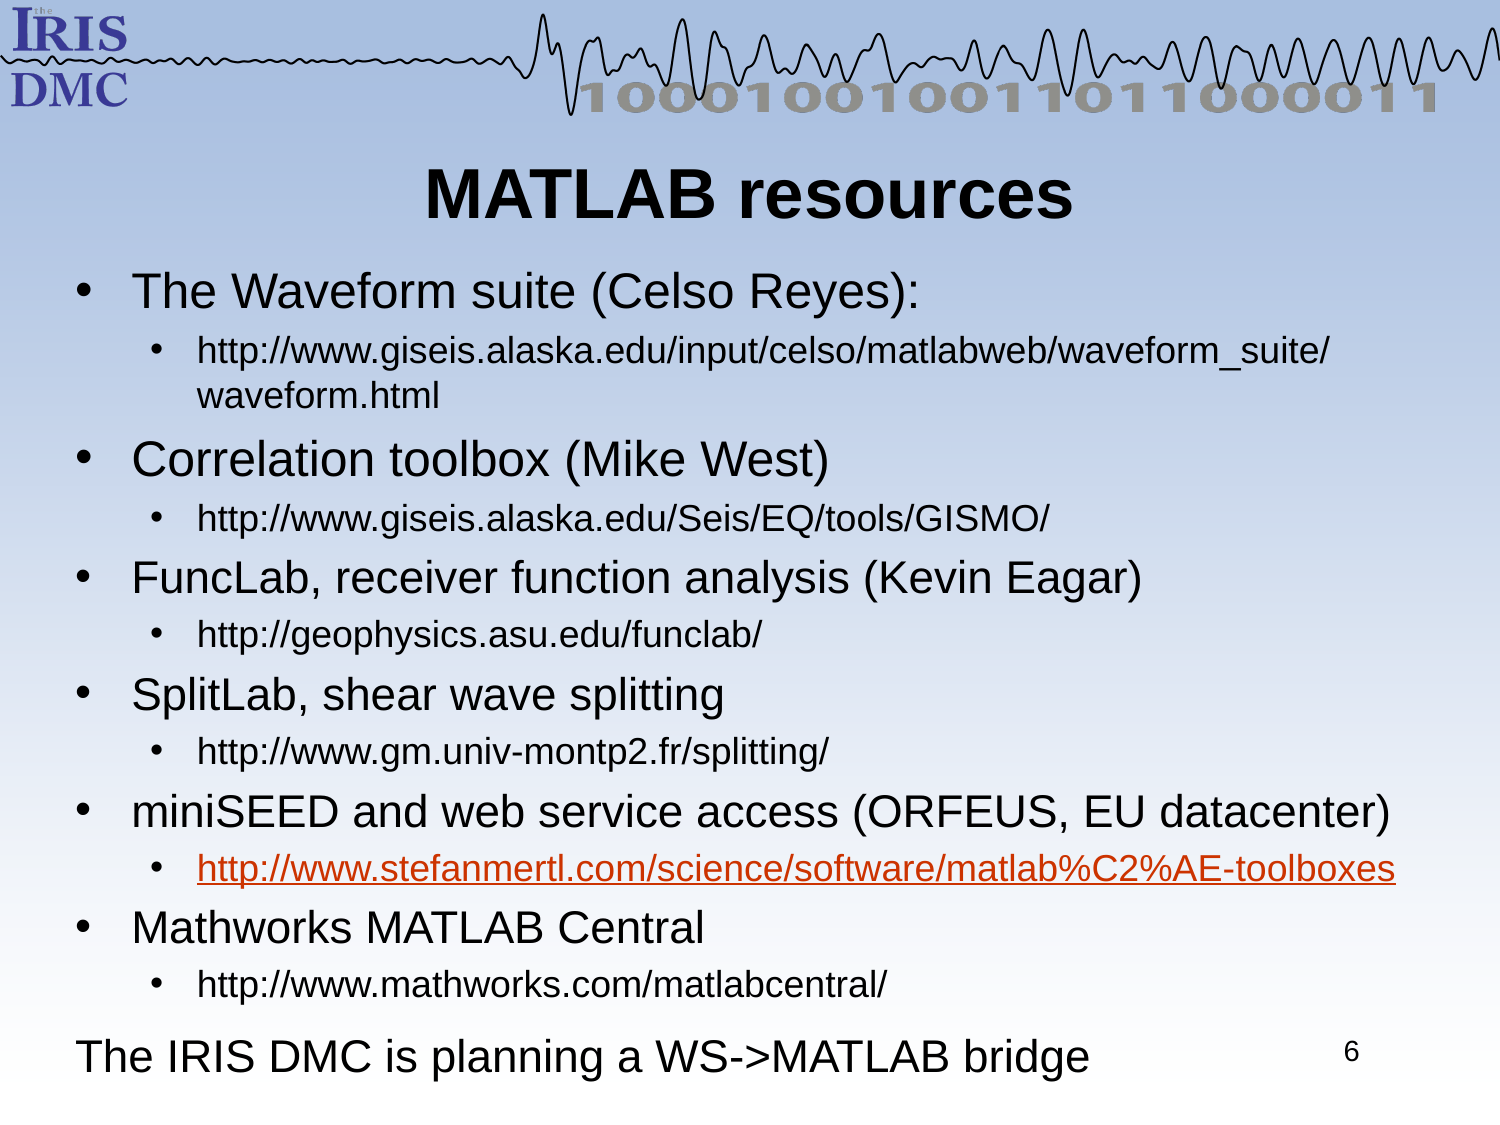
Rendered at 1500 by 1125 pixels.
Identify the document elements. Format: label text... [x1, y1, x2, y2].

picture [0, 0, 1500, 127]
picture [0, 253, 1500, 1125]
title MATLAB resources [0, 127, 1500, 253]
slide_number 6 [1062, 1024, 1376, 1101]
list The Waveform suite (Celso Reyes): http://www.giseis.alaska.edu/input/celso/matlabweb/waveform_suite/waveform.html Correlation toolbox (Mike West) http://www.giseis.alaska.edu/Seis/EQ/tools/GISMO/ FuncLab, receiver function analysis (Kevin Eagar) http://geophysics.asu.edu/funclab/ SplitLab, shear wave splitting http://www.gm.univ-montp2.fr/splitting/ miniSEED and web service access (ORFEUS, EU datacenter) http://www.stefanmertl.com/science/software/matlab%C2%AE-toolboxes Mathworks MATLAB Central http://www.mathworks.com/matlabcentral/ The IRIS DMC is planning a WS->MATLAB bridge [59, 251, 1500, 1075]
